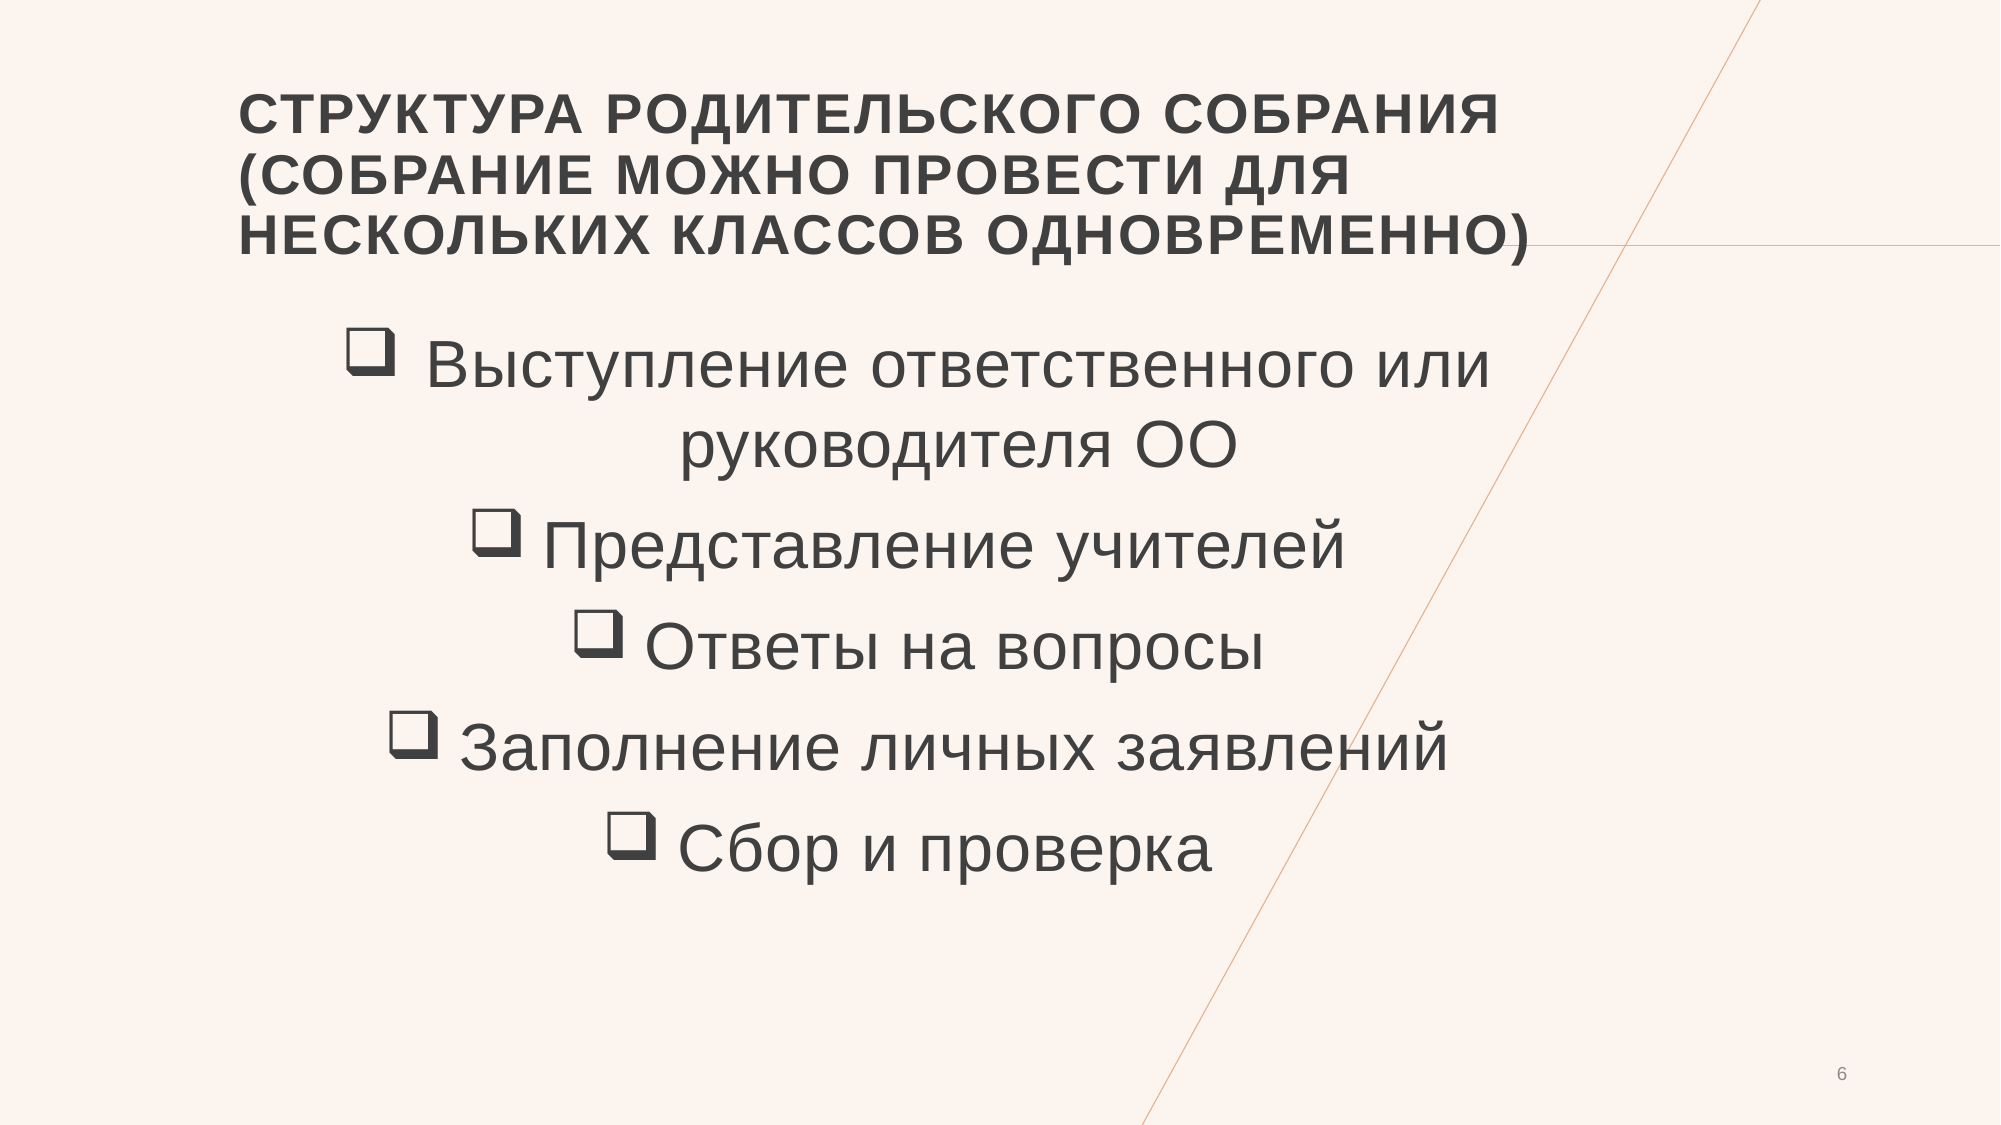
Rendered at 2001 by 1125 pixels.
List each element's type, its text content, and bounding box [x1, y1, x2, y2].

title Структура родительского собрания (собрание можно провести для нескольких классов одновременно) [223, 76, 1728, 275]
list Выступление ответственного или руководителя ОО Представление учителей Ответы на вопросы Заполнение личных заявлений Сбор и проверка [223, 313, 1612, 1071]
slide_number 6 [1412, 1042, 1863, 1103]
